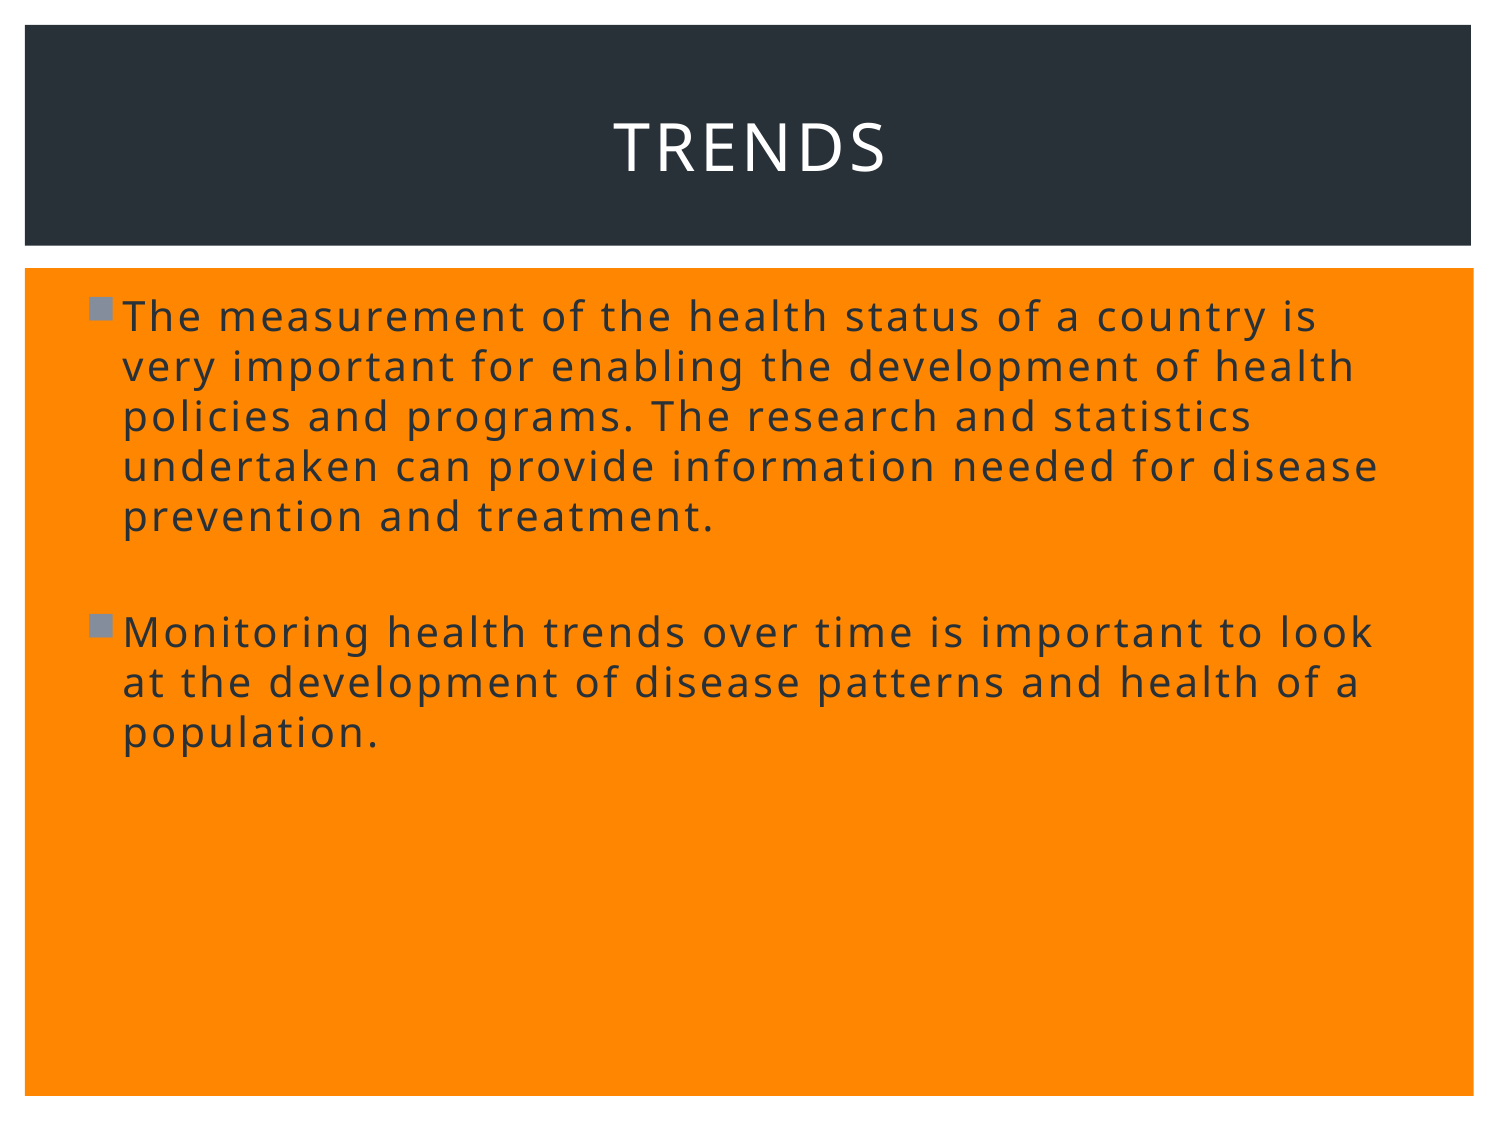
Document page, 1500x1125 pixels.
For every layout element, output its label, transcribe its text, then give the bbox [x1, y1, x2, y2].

list The measurement of the health status of a country is very important for enabling the development of health policies and programs. The research and statistics undertaken can provide information needed for disease prevention and treatment. Monitoring health trends over time is important to look at the development of disease patterns and health of a population. [62, 281, 1442, 1005]
title Trends [62, 58, 1438, 232]
